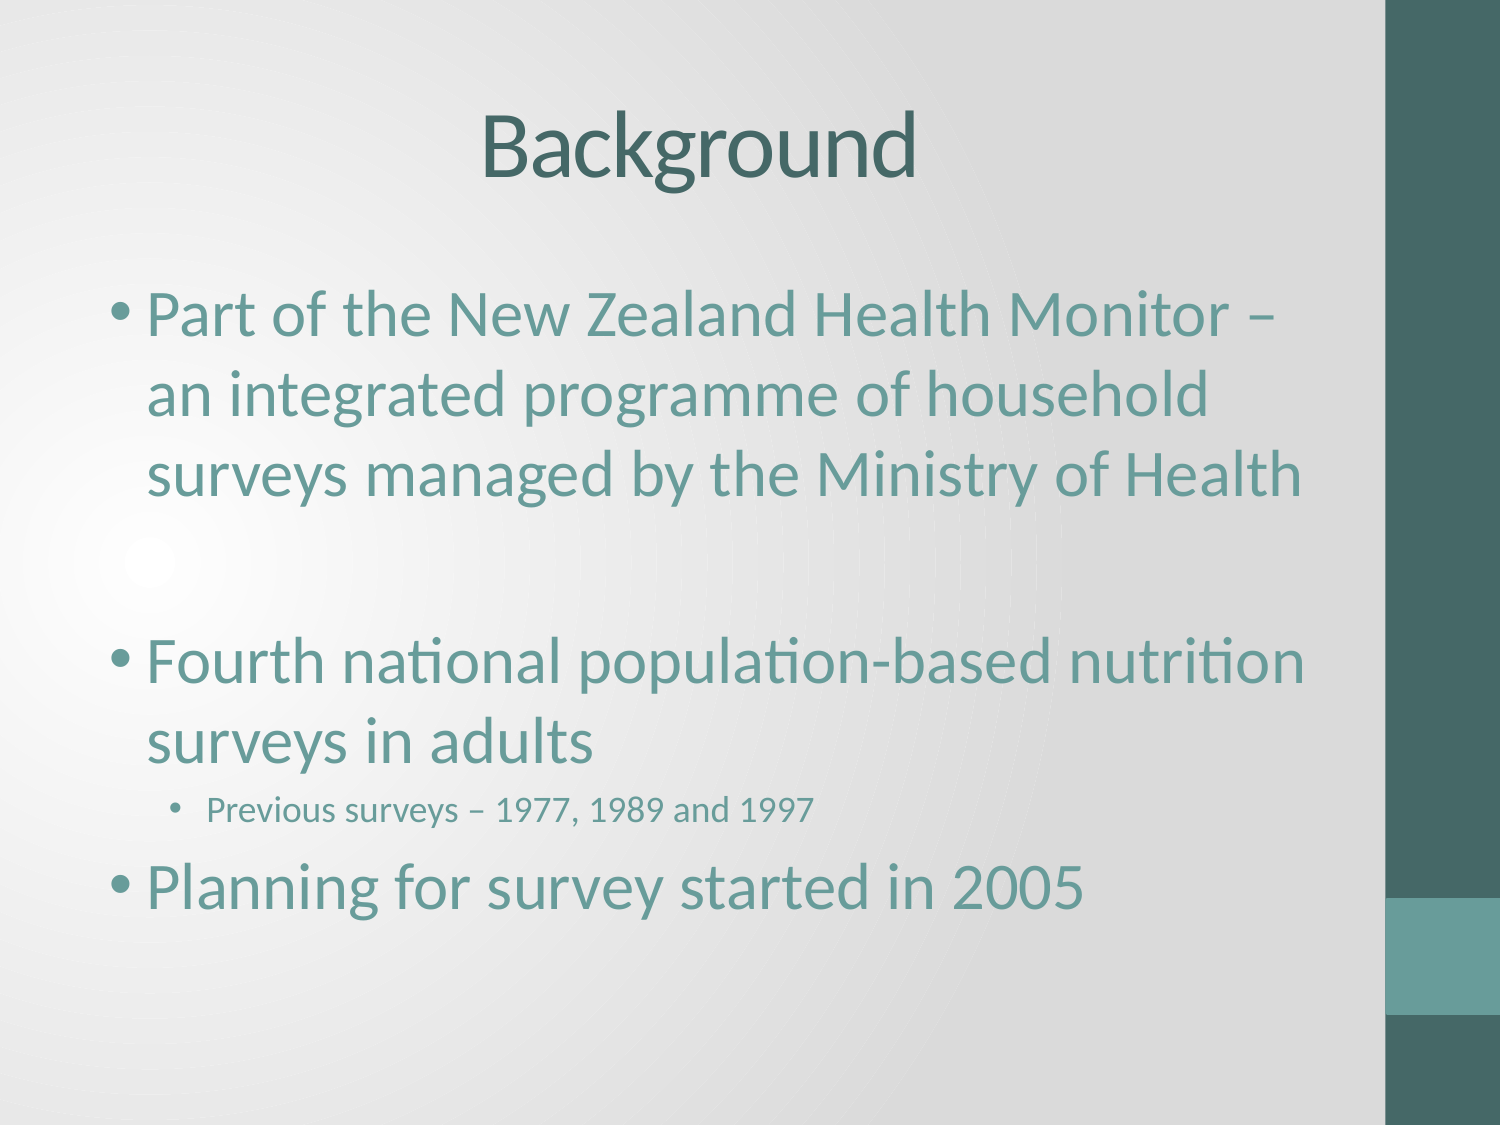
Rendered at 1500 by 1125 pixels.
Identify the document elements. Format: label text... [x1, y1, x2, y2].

list Part of the New Zealand Health Monitor – an integrated programme of household surveys managed by the Ministry of Health Fourth national population-based nutrition surveys in adults Previous surveys – 1977, 1989 and 1997 Planning for survey started in 2005 [75, 262, 1325, 1050]
title Background [75, 45, 1325, 233]
